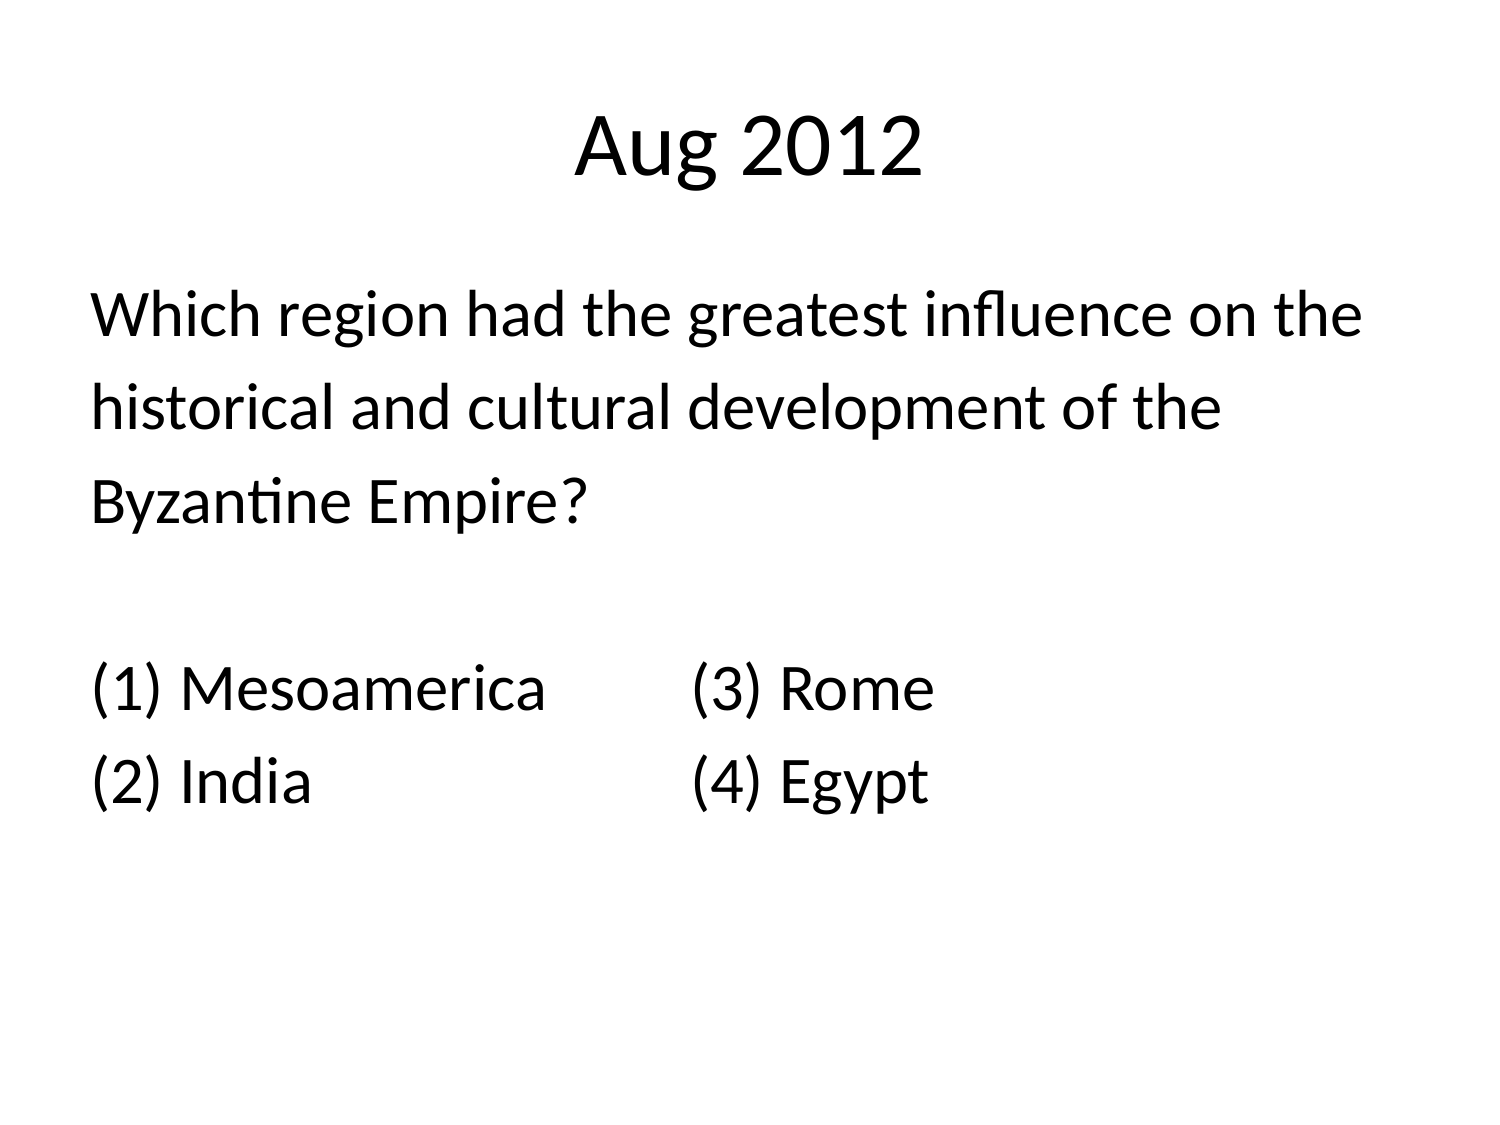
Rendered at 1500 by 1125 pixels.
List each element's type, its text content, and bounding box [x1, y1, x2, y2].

list Which region had the greatest influence on the historical and cultural development of the Byzantine Empire? (1) Mesoamerica (3) Rome (2) India (4) Egypt [75, 262, 1425, 1005]
title Aug 2012 [75, 45, 1425, 233]
